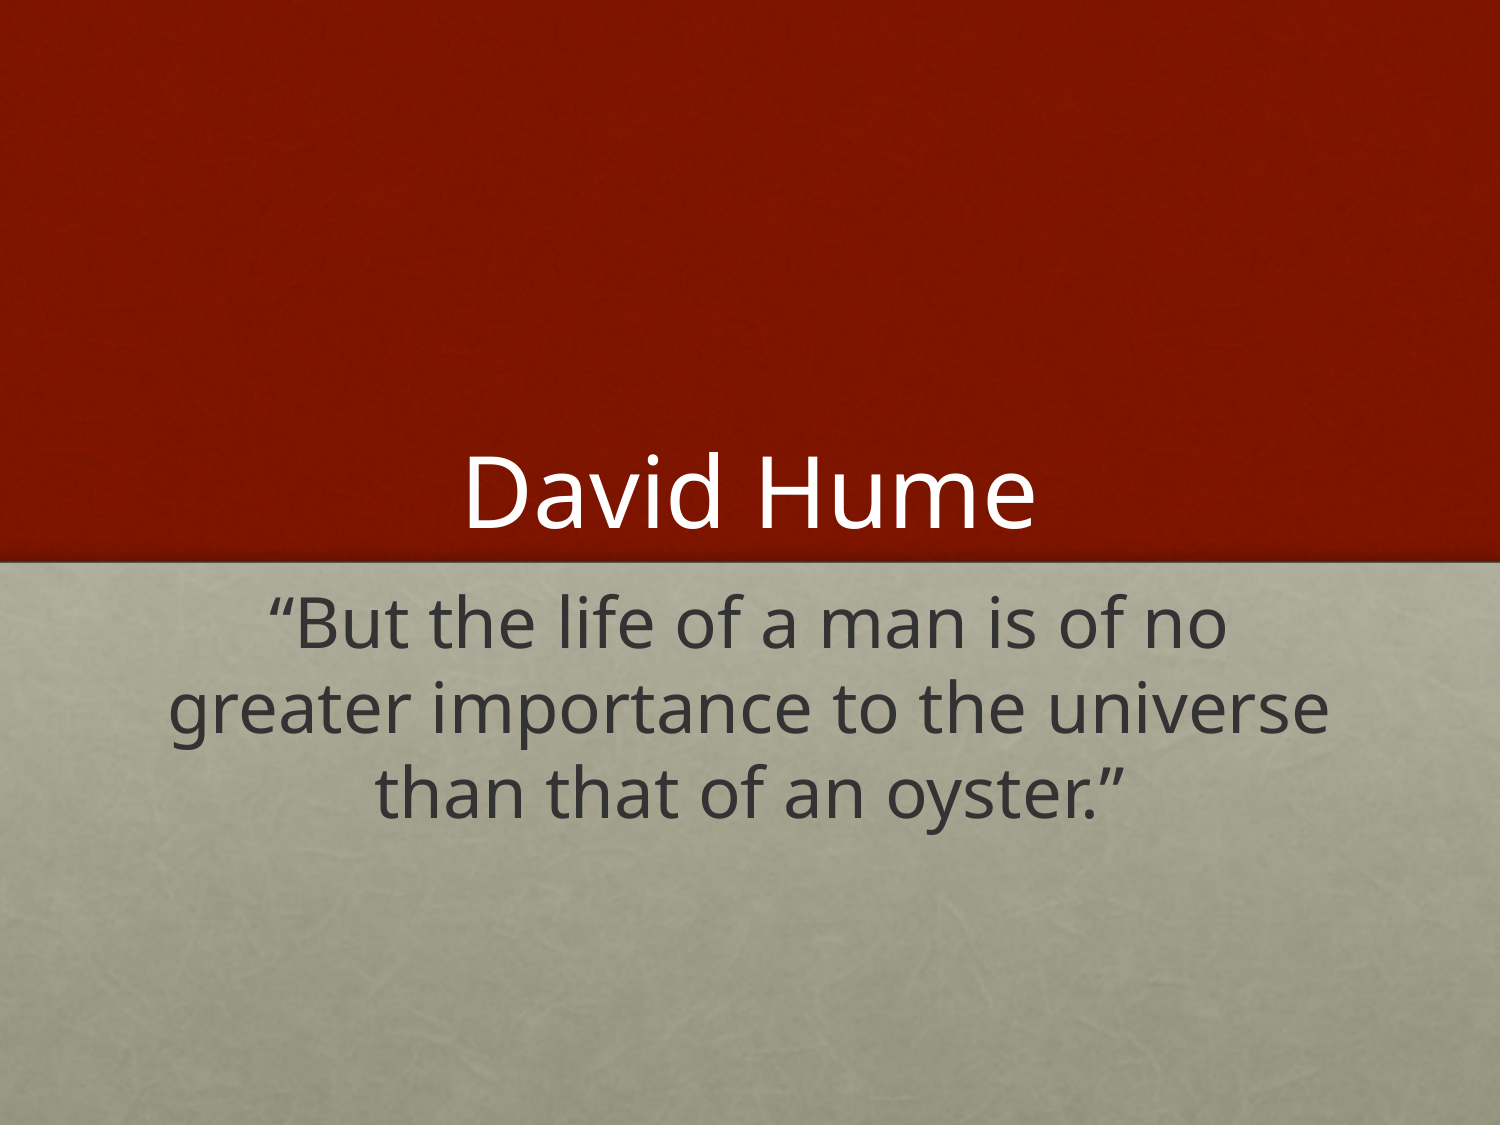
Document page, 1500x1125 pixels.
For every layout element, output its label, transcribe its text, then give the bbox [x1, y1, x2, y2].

subtitle “But the life of a man is of no greater importance to the universe than that of an oyster.” [127, 570, 1372, 925]
picture [0, 541, 1500, 1125]
title David Hume [127, 314, 1372, 556]
